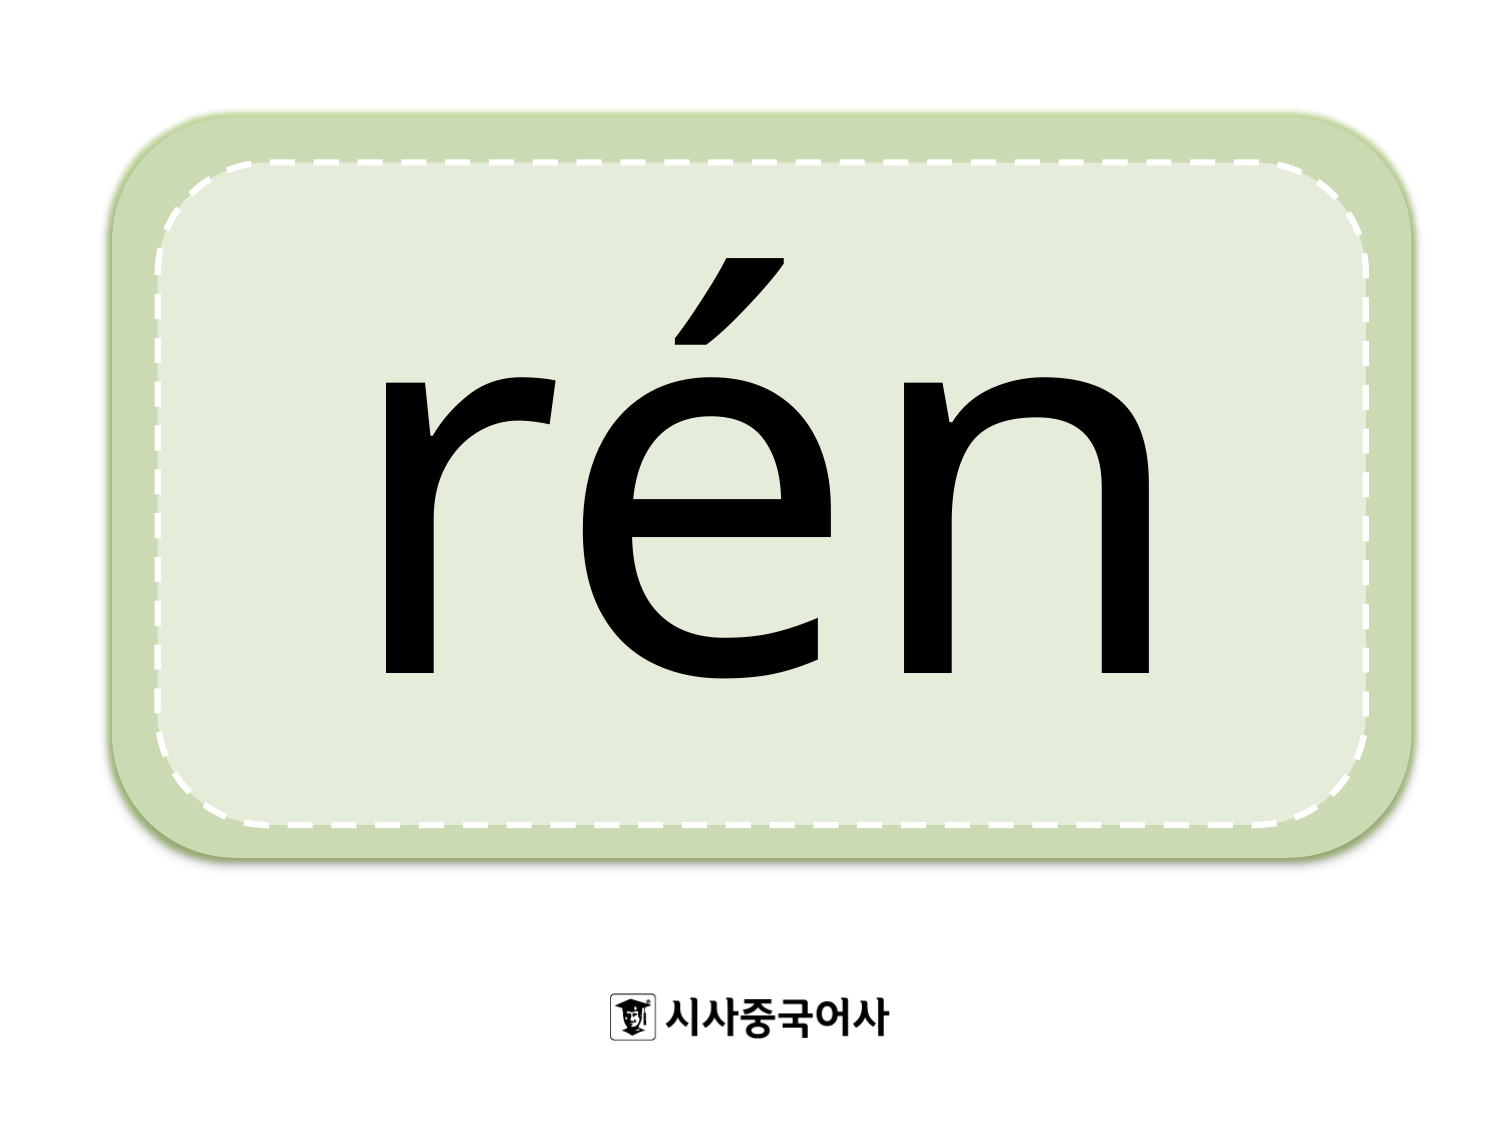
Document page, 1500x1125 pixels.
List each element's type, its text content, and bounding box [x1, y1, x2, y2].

text_box rén [162, 125, 1371, 788]
picture [602, 987, 898, 1047]
